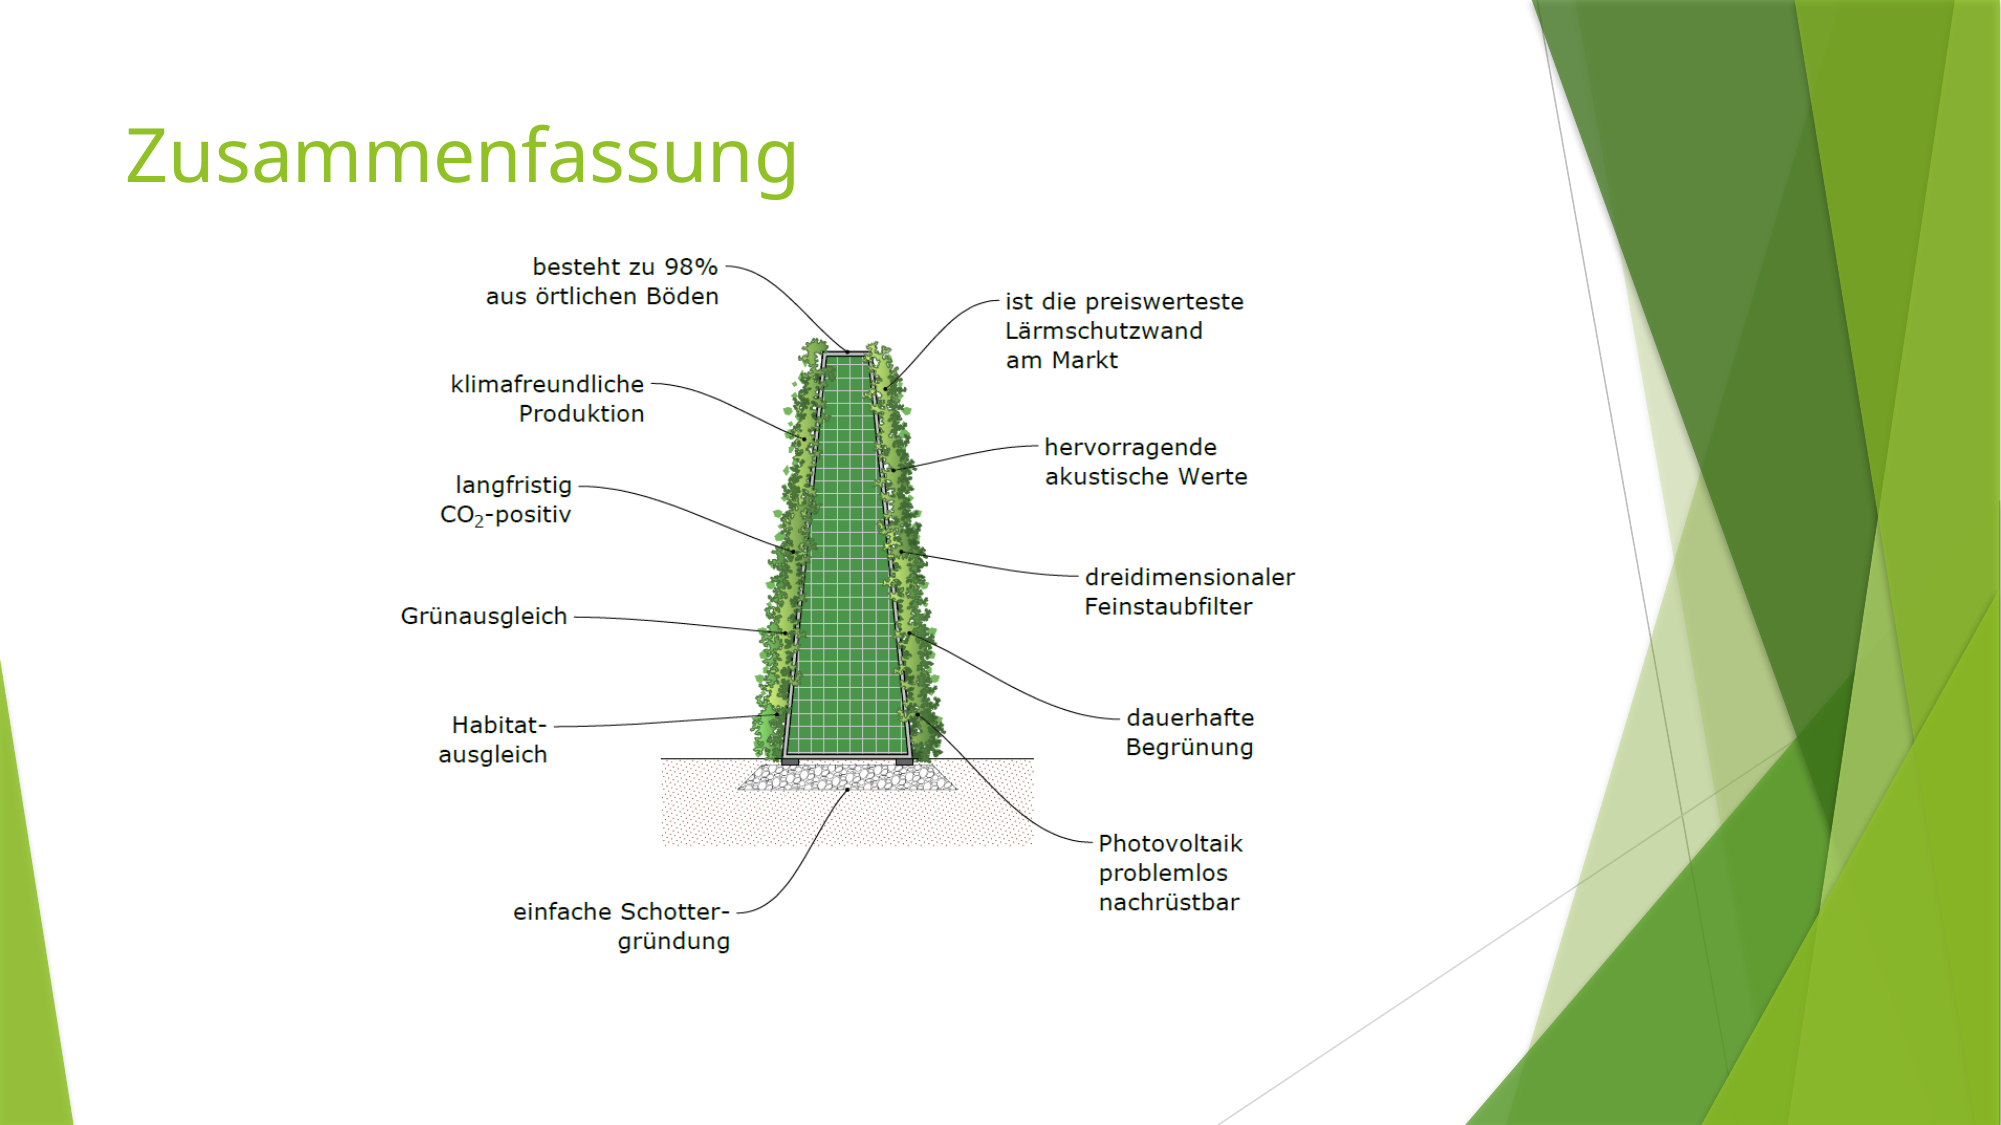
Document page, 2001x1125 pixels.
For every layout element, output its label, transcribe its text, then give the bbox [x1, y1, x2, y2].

picture [381, 233, 1318, 991]
text_box Zusammenfassung [111, 99, 1522, 317]
